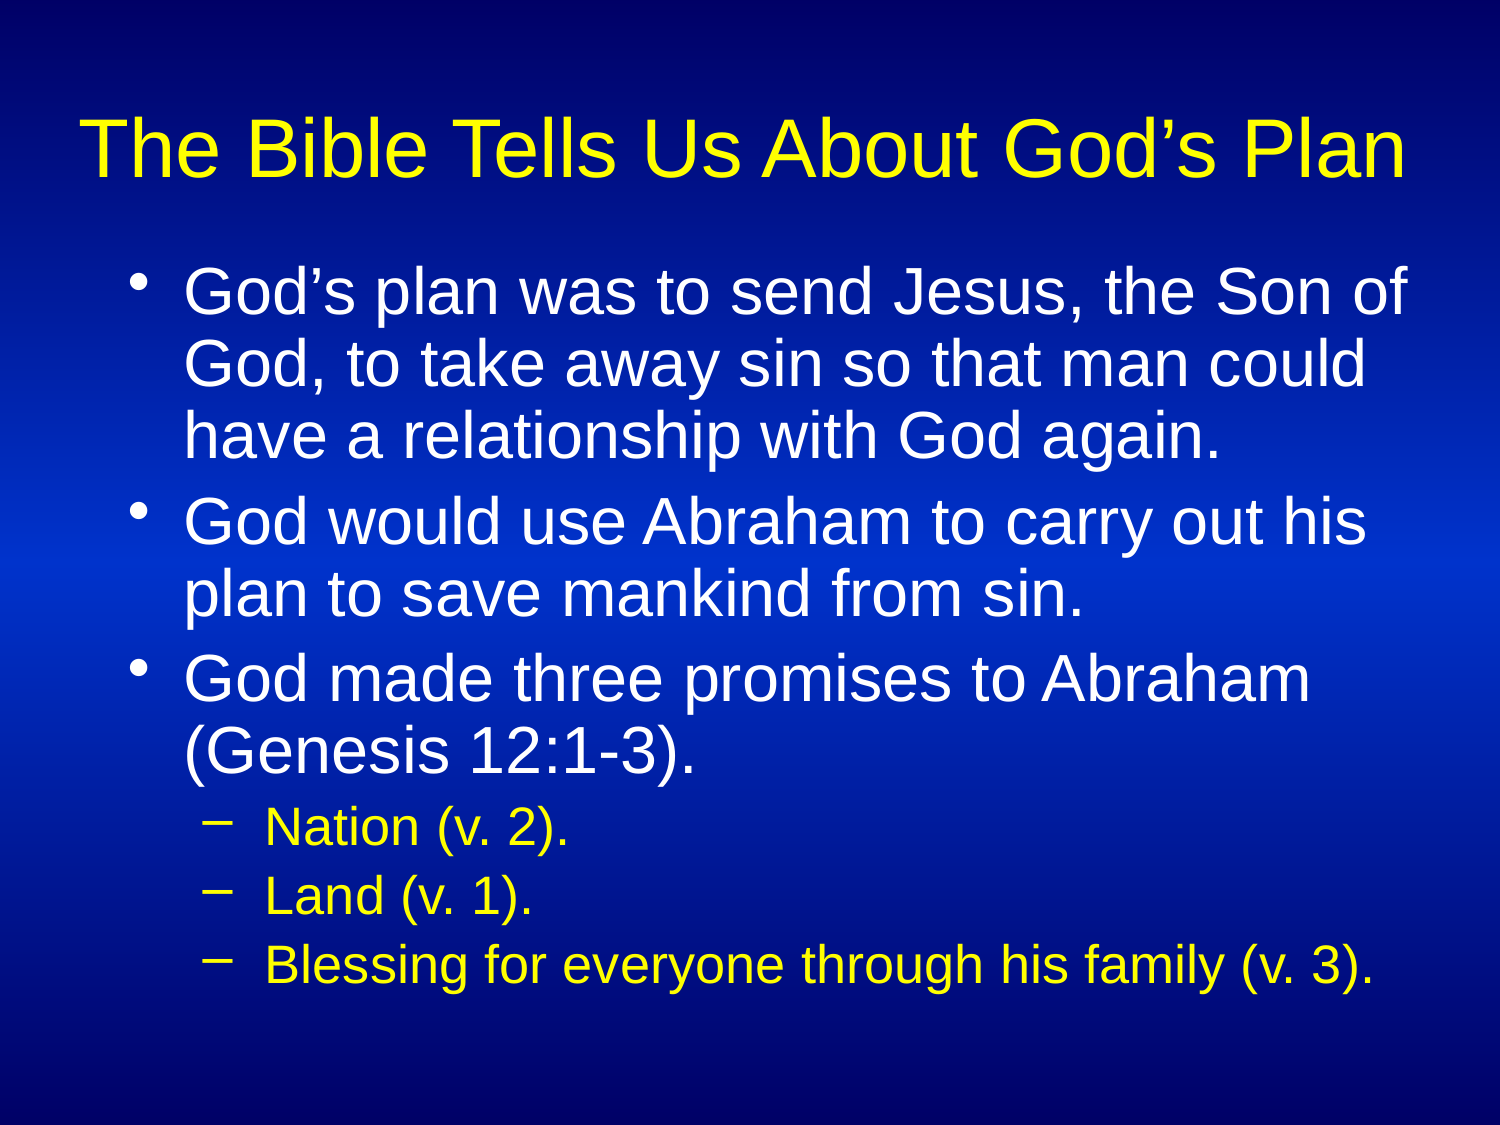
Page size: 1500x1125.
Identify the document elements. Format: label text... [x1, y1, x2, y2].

title The Bible Tells Us About God’s Plan [50, 50, 1438, 238]
list God’s plan was to send Jesus, the Son of God, to take away sin so that man could have a relationship with God again. God would use Abraham to carry out his plan to save mankind from sin. God made three promises to Abraham (Genesis 12:1-3). Nation (v. 2). Land (v. 1). Blessing for everyone through his family (v. 3). [112, 249, 1438, 1088]
